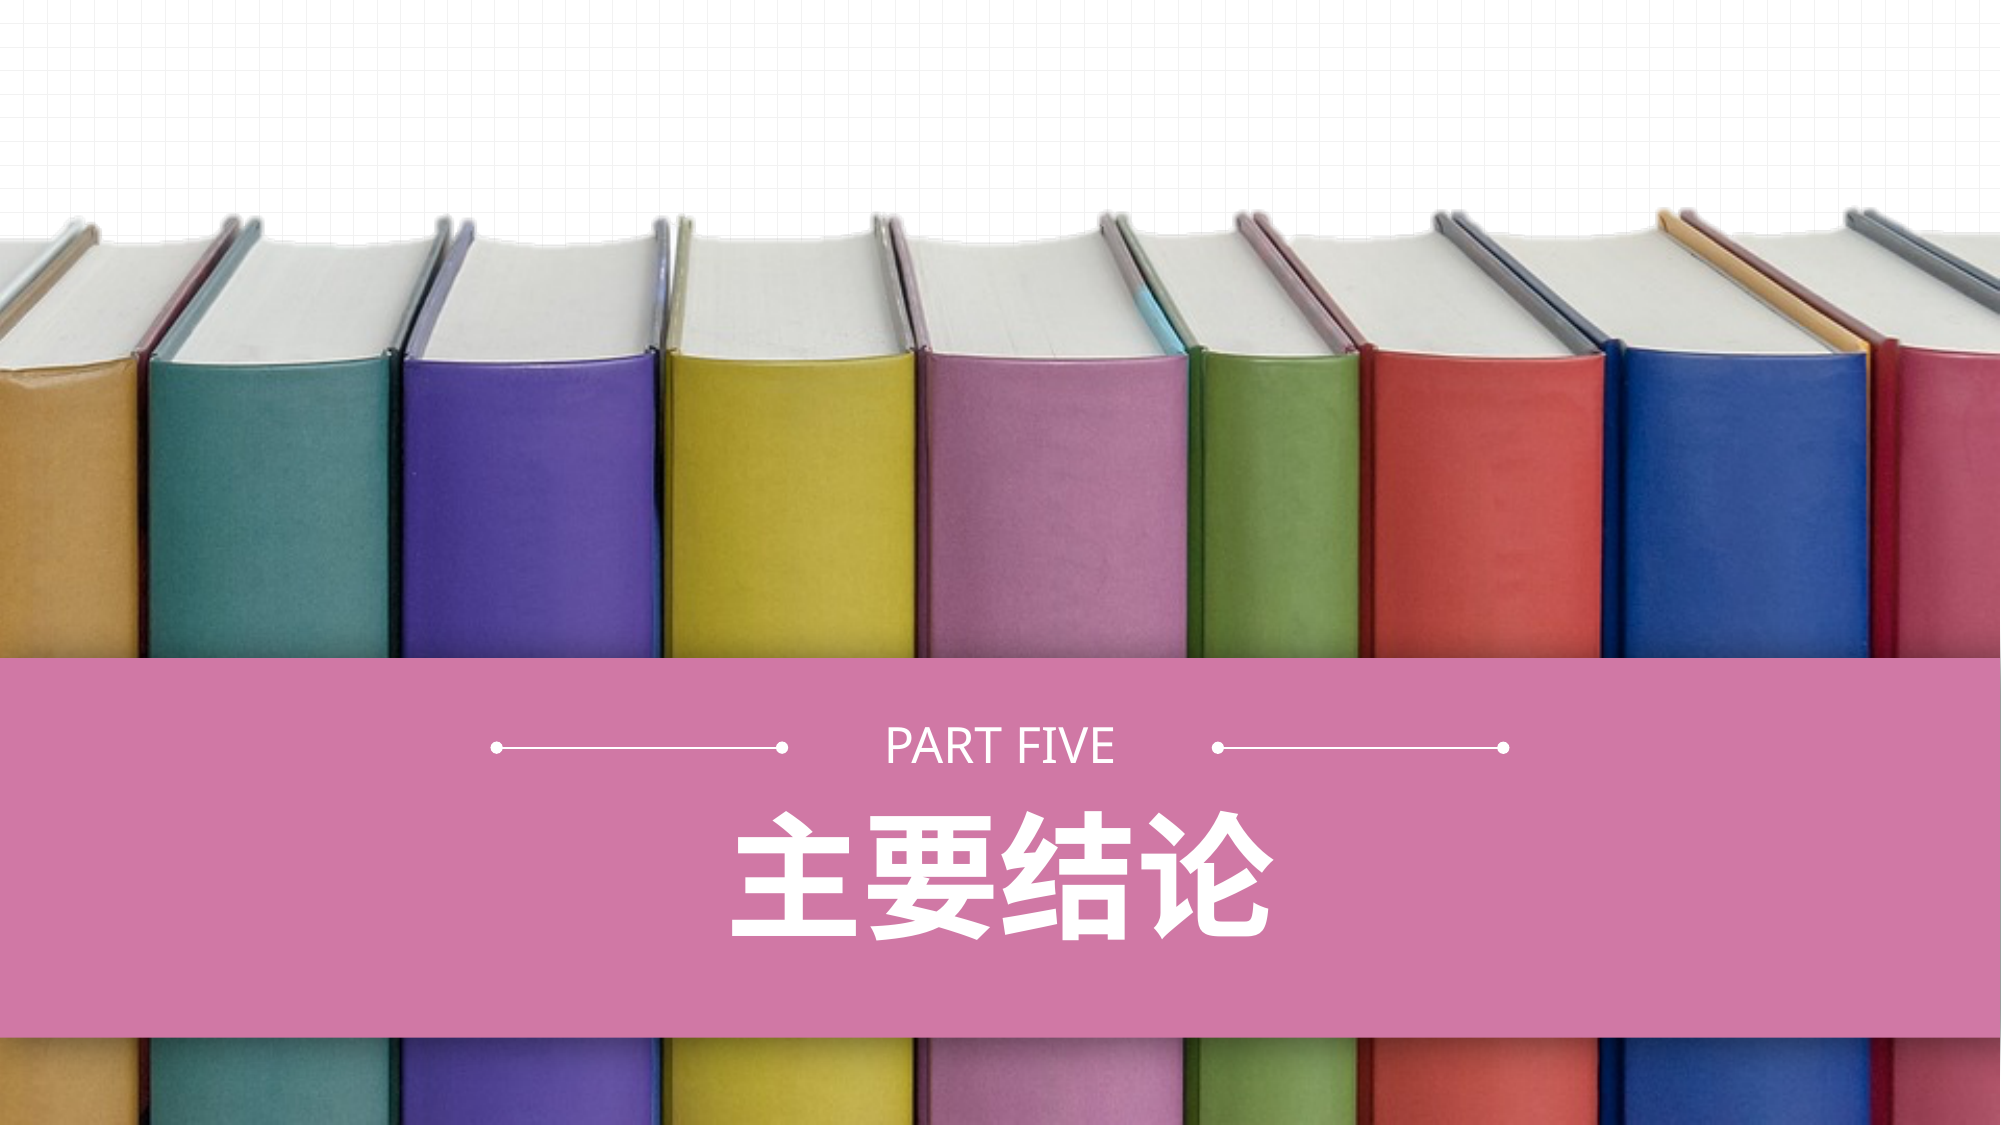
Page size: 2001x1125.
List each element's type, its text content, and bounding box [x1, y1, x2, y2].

list PART FIVE [782, 711, 1218, 784]
picture [0, 1038, 2000, 1125]
list 主要结论 [362, 784, 1638, 985]
picture [0, 27, 2000, 658]
